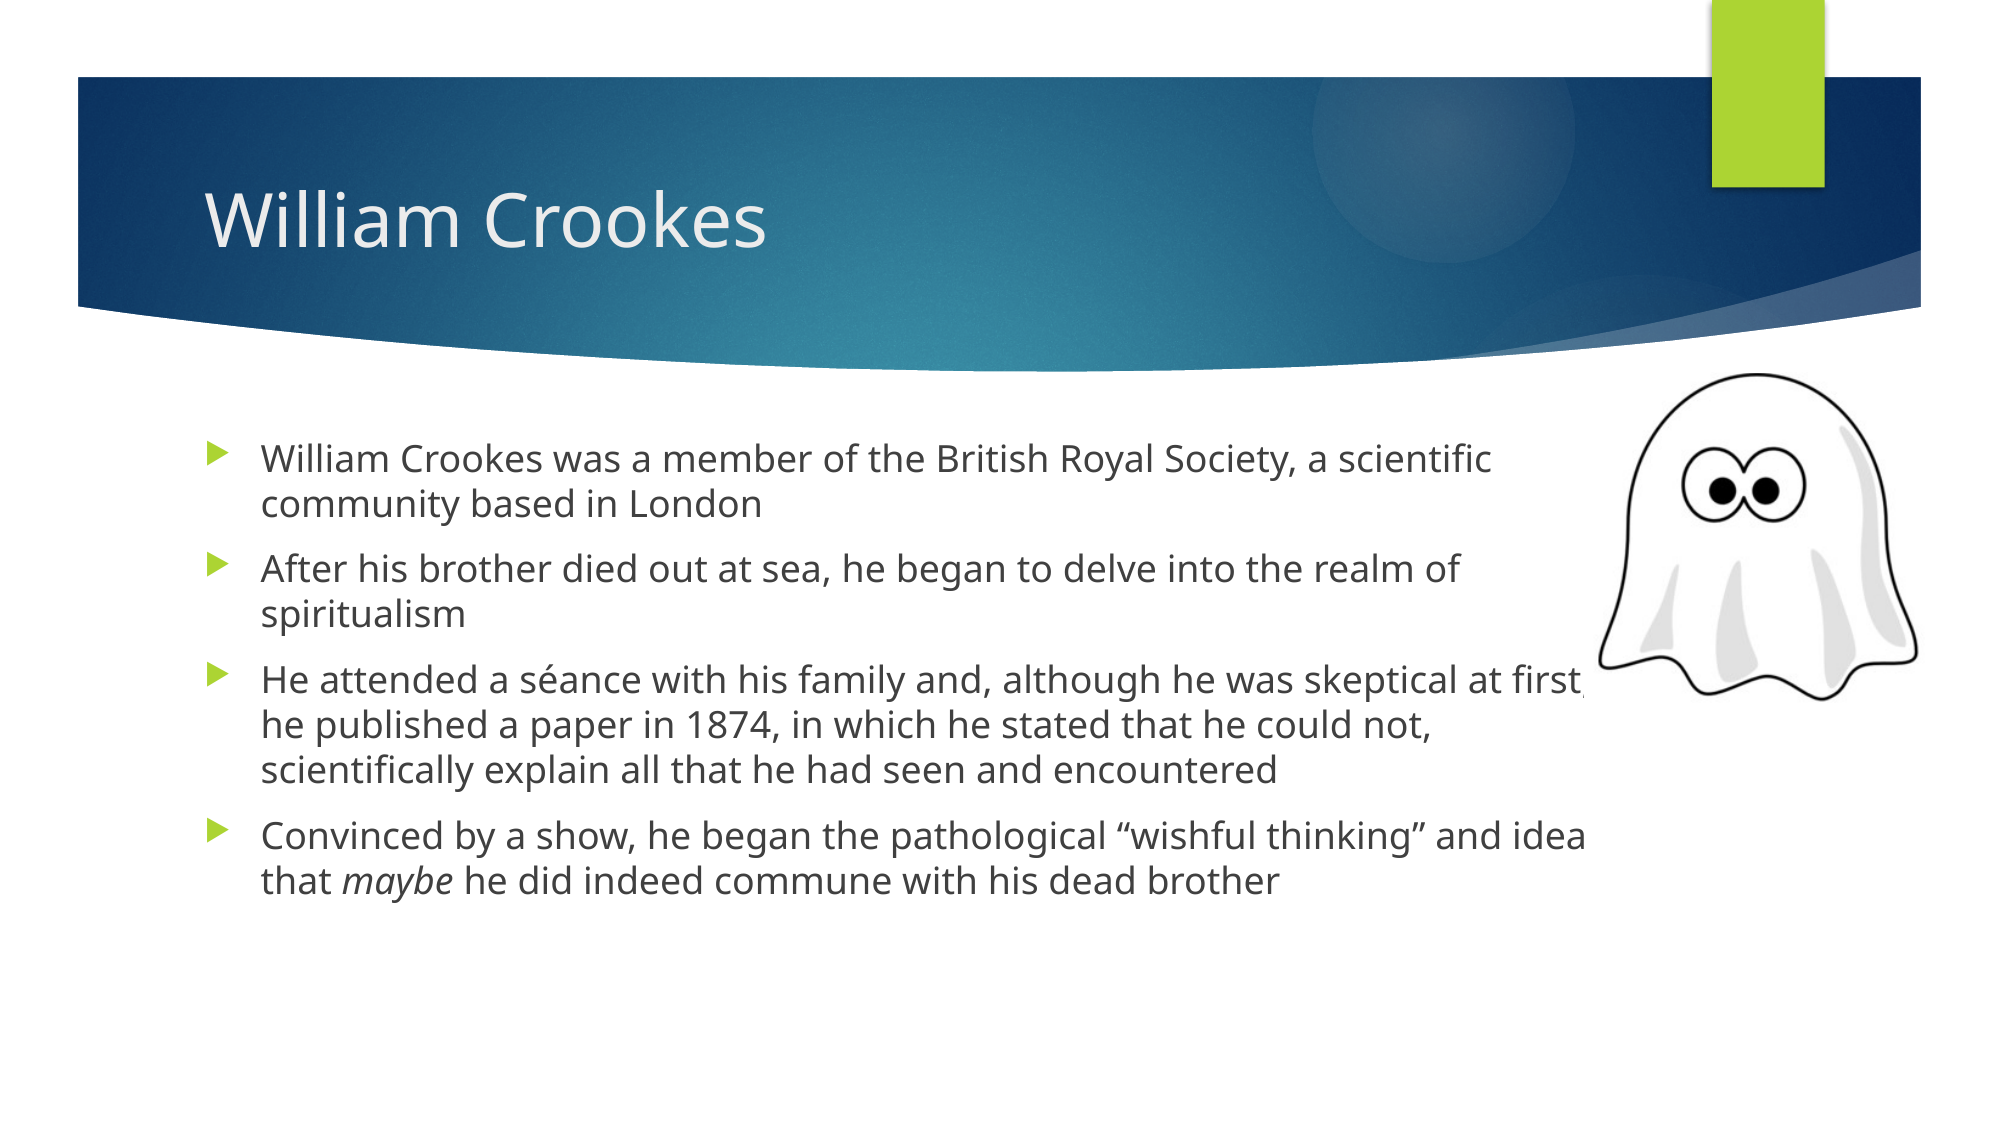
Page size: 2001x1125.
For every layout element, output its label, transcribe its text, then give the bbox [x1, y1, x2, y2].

title William Crookes [189, 159, 1627, 276]
picture [1584, 372, 1950, 738]
list William Crookes was a member of the British Royal Society, a scientific community based in London After his brother died out at sea, he began to delve into the realm of spiritualism He attended a séance with his family and, although he was skeptical at first, he published a paper in 1874, in which he stated that he could not, scientifically explain all that he had seen and encountered Convinced by a show, he began the pathological “wishful thinking” and idea that maybe he did indeed commune with his dead brother [189, 427, 1627, 988]
